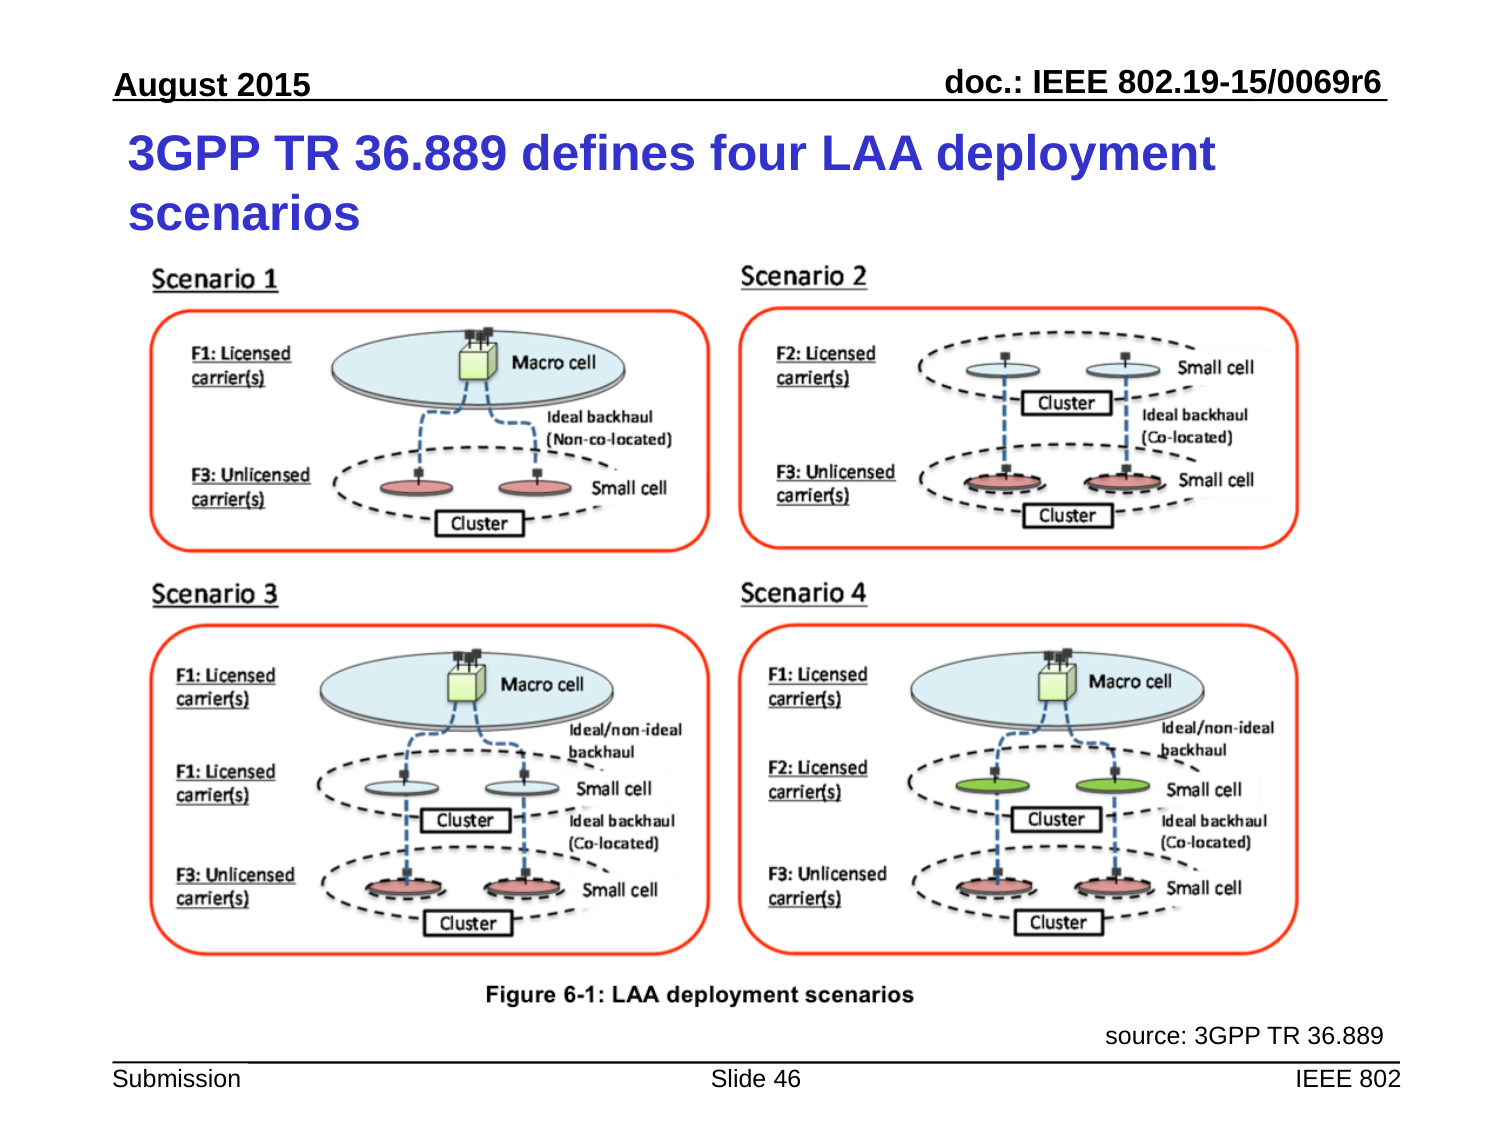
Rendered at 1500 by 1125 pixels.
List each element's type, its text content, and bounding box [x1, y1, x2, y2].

picture [137, 251, 1327, 1013]
title 3GPP TR 36.889 defines four LAA deployment scenarios [112, 112, 1388, 288]
slide_number Slide 46 [709, 1061, 803, 1093]
footer IEEE 802 [1294, 1061, 1402, 1093]
list source: 3GPP TR 36.889 [900, 1012, 1400, 1075]
